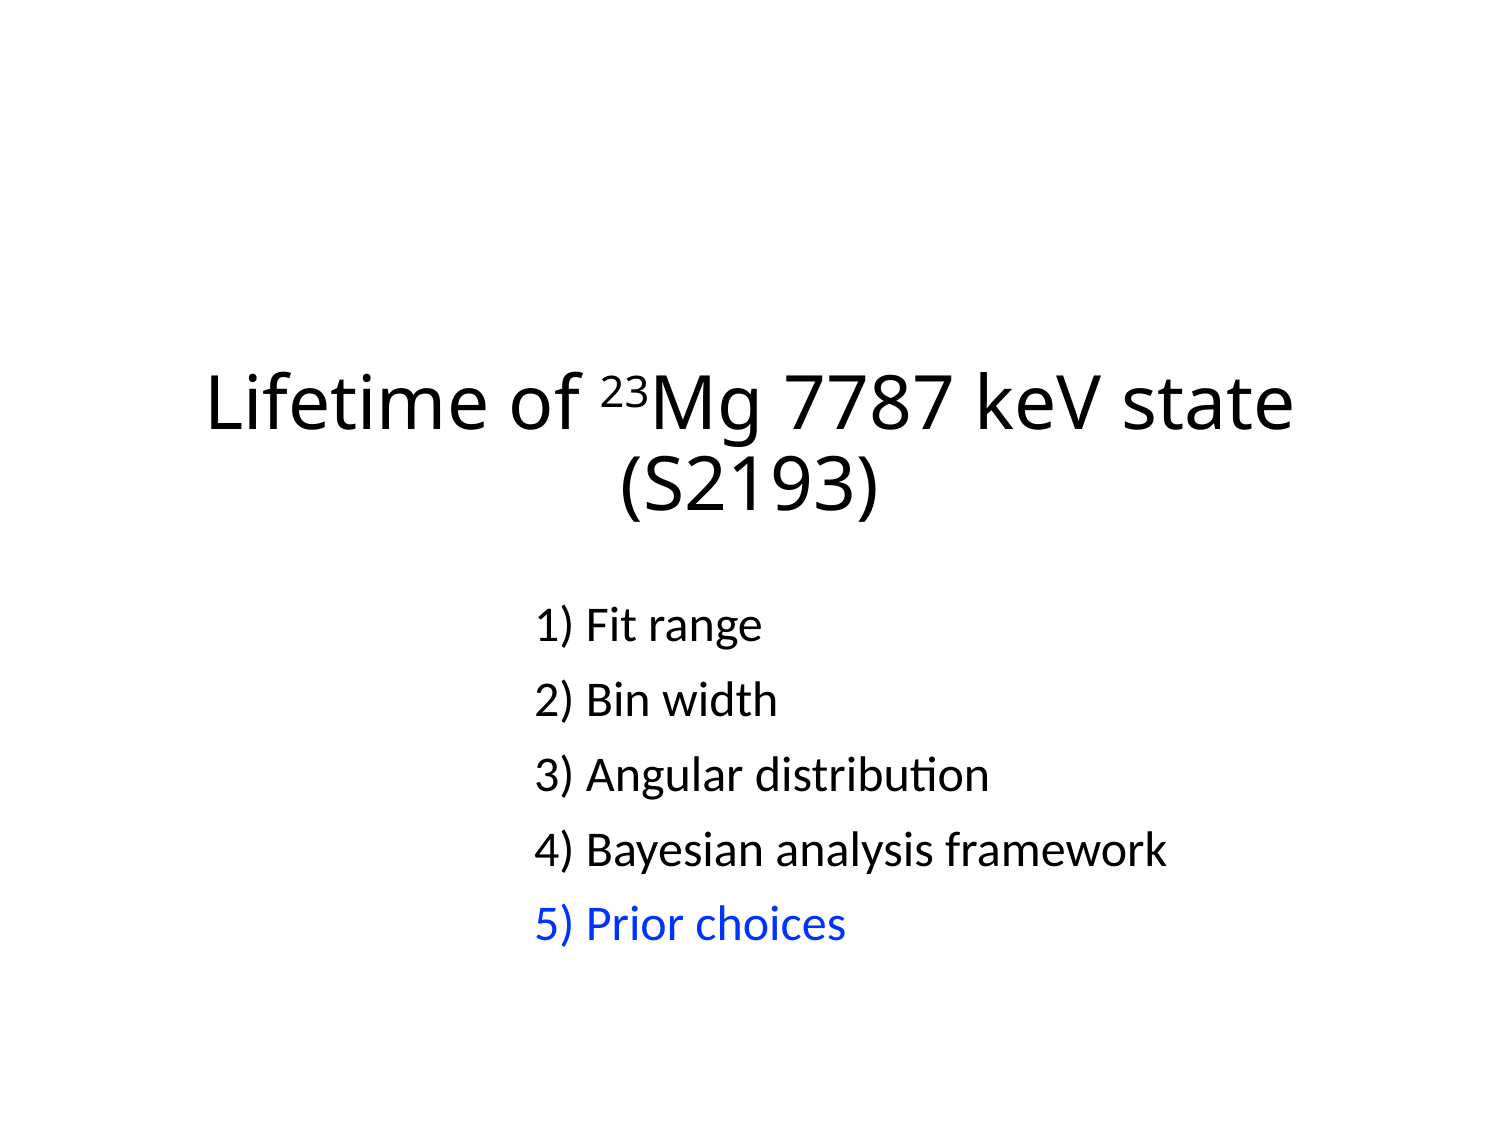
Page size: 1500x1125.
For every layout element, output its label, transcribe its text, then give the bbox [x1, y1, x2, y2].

title Lifetime of 23Mg 7787 keV state (S2193) [112, 184, 1388, 535]
subtitle 1) Fit range 2) Bin width 3) Angular distribution 4) Bayesian analysis framework 5) Prior choices [519, 590, 1241, 977]
